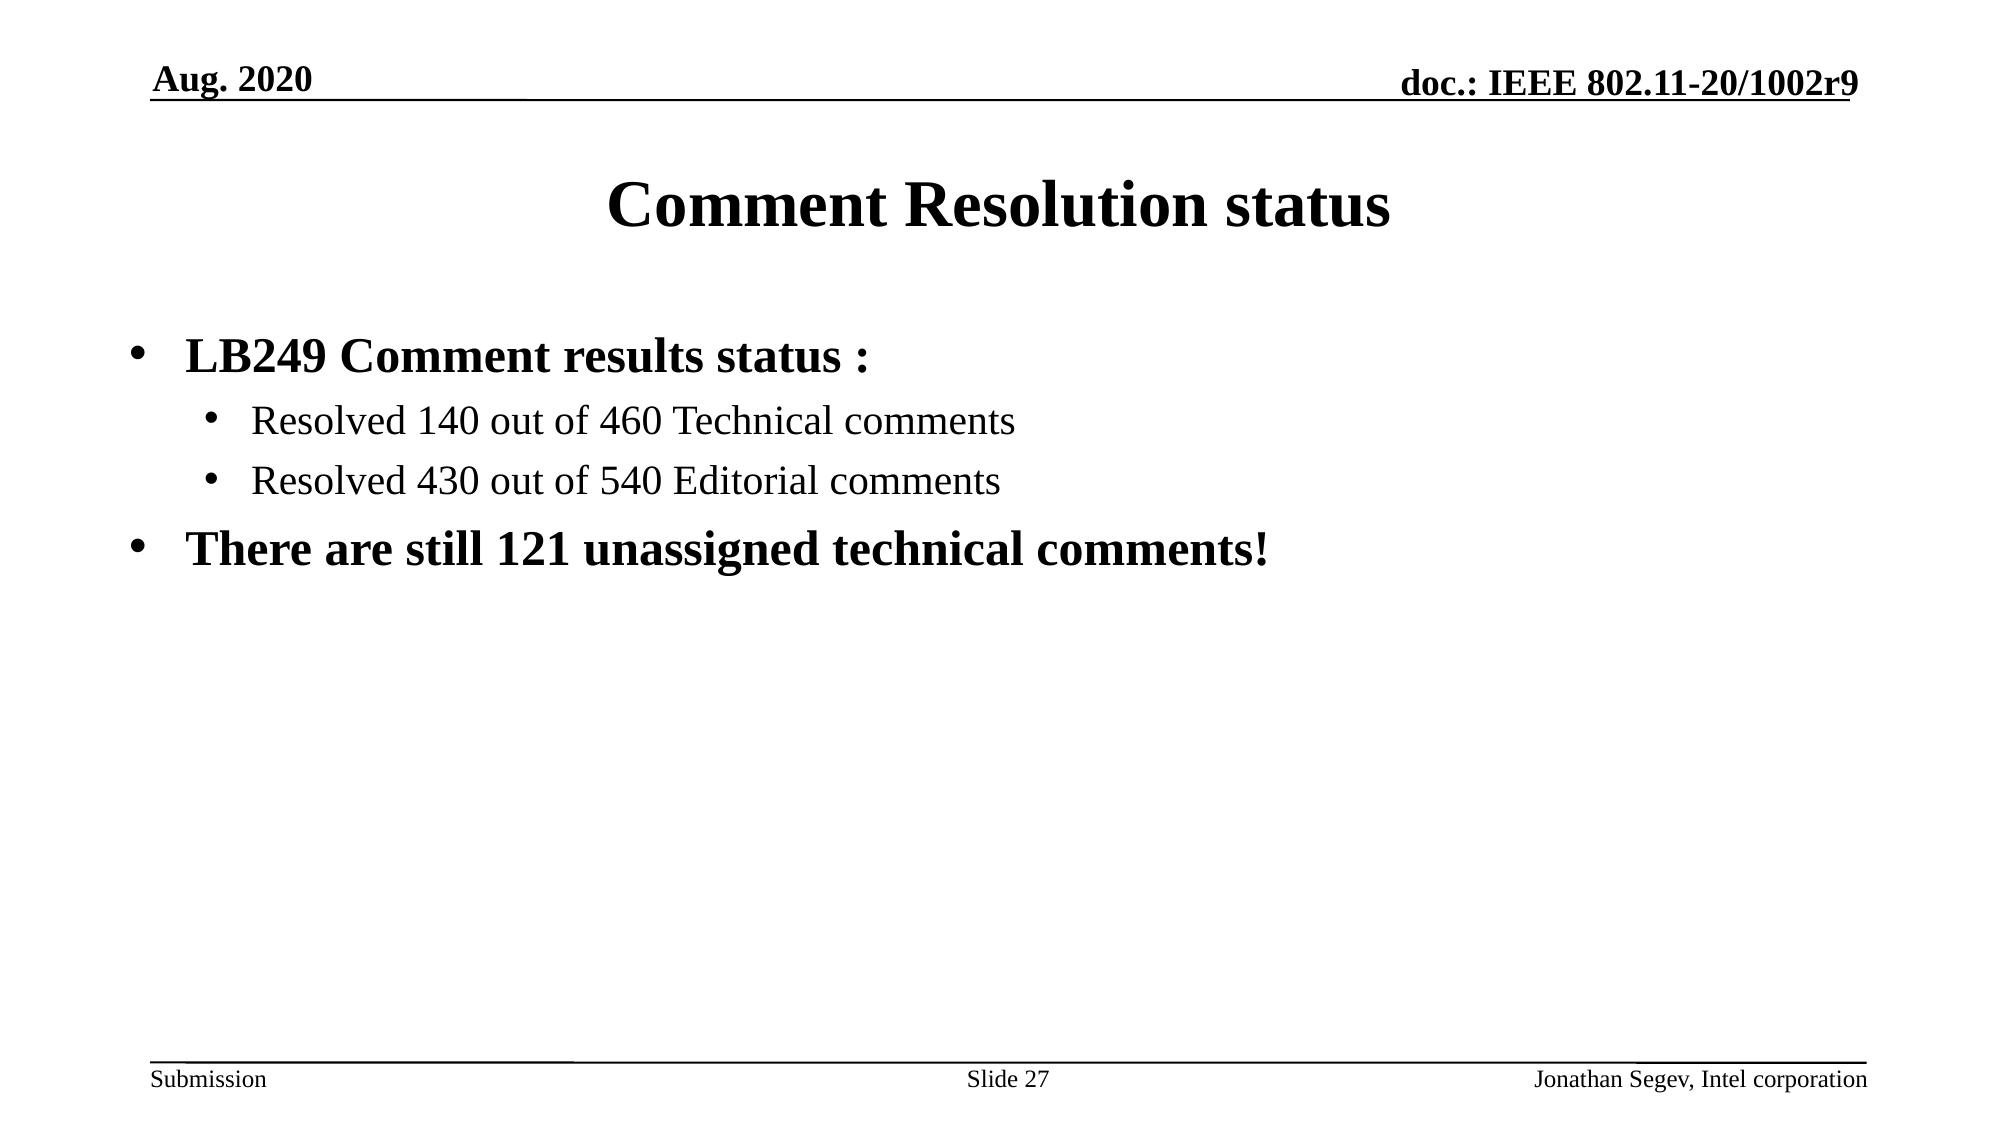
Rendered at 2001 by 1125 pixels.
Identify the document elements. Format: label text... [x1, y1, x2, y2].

slide_number Slide 27 [950, 1061, 1067, 1123]
list LB249 Comment results status : Resolved 140 out of 460 Technical comments Resolved 430 out of 540 Editorial comments There are still 121 unassigned technical comments! [113, 314, 1814, 990]
footer Jonathan Segev, Intel corporation [1171, 1061, 1869, 1093]
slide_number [152, 54, 563, 100]
title Comment Resolution status [149, 112, 1850, 288]
